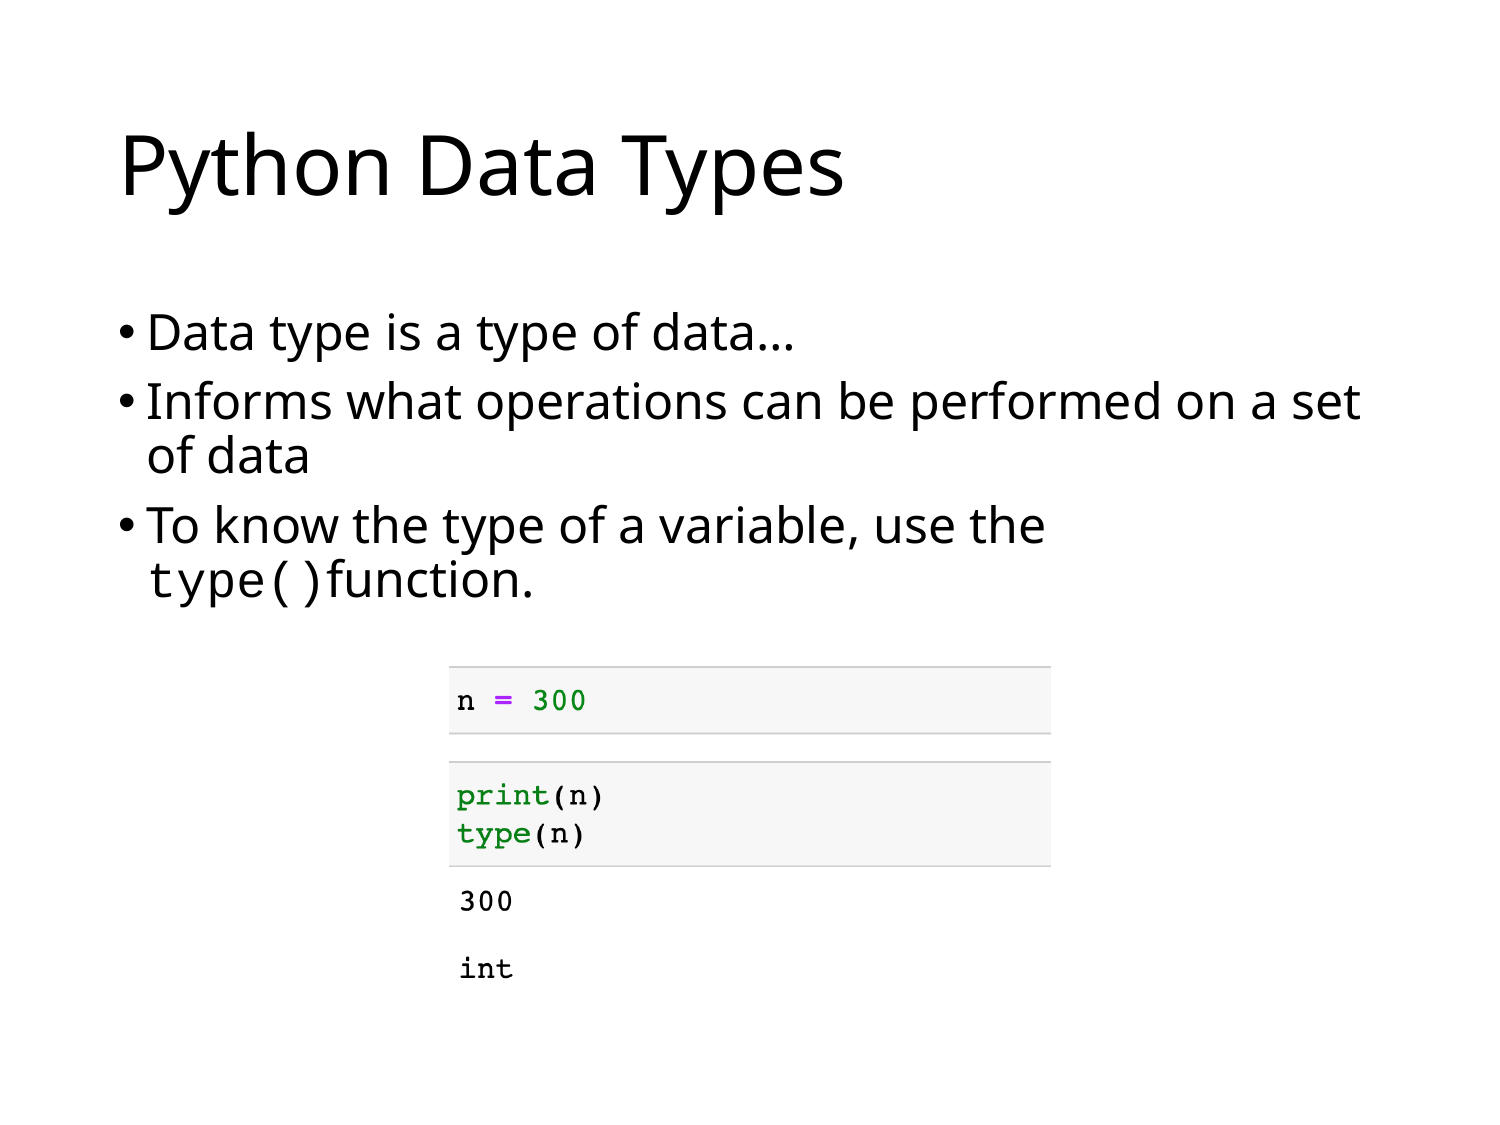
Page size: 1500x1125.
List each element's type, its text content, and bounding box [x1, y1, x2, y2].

picture [449, 656, 1051, 990]
list Data type is a type of data… Informs what operations can be performed on a set of data To know the type of a variable, use the type()function. [103, 299, 1397, 1014]
title Python Data Types [103, 59, 1397, 278]
